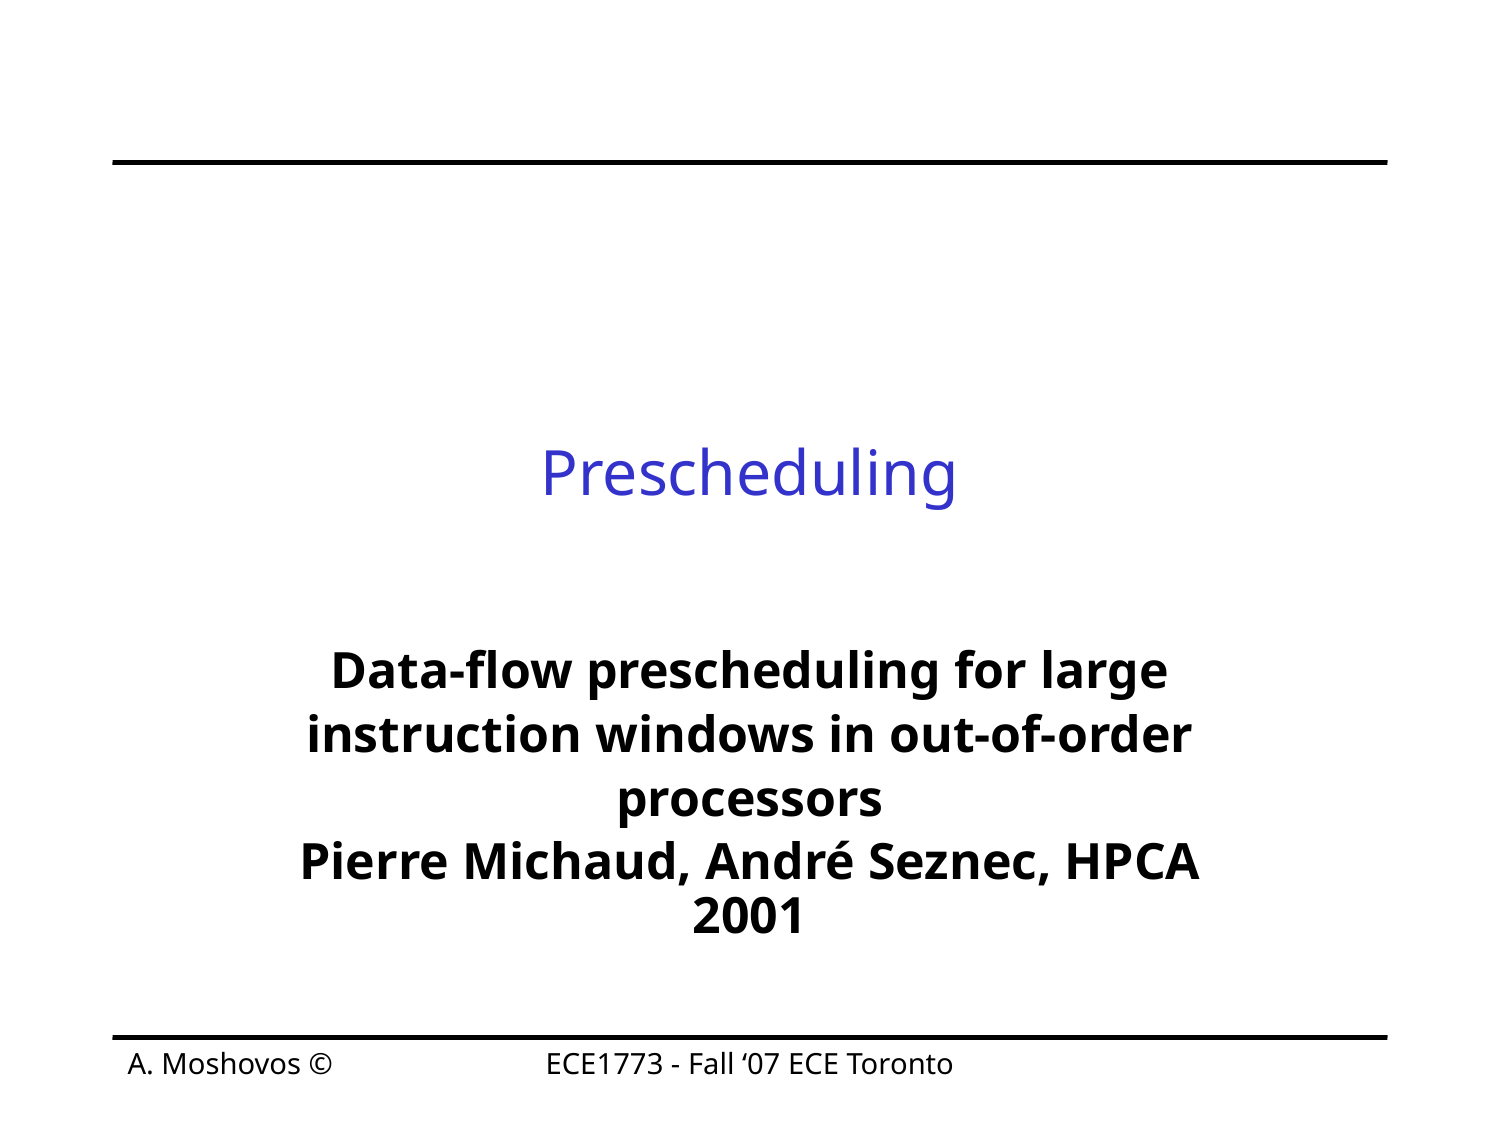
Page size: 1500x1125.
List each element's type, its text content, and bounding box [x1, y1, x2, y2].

slide_number A. Moshovos © [112, 1037, 426, 1101]
footer ECE1773 - Fall ‘07 ECE Toronto [487, 1037, 1013, 1101]
subtitle Data-flow prescheduling for large instruction windows in out-of-order processors Pierre Michaud, André Seznec, HPCA 2001 [224, 637, 1276, 926]
title Prescheduling [112, 349, 1388, 591]
